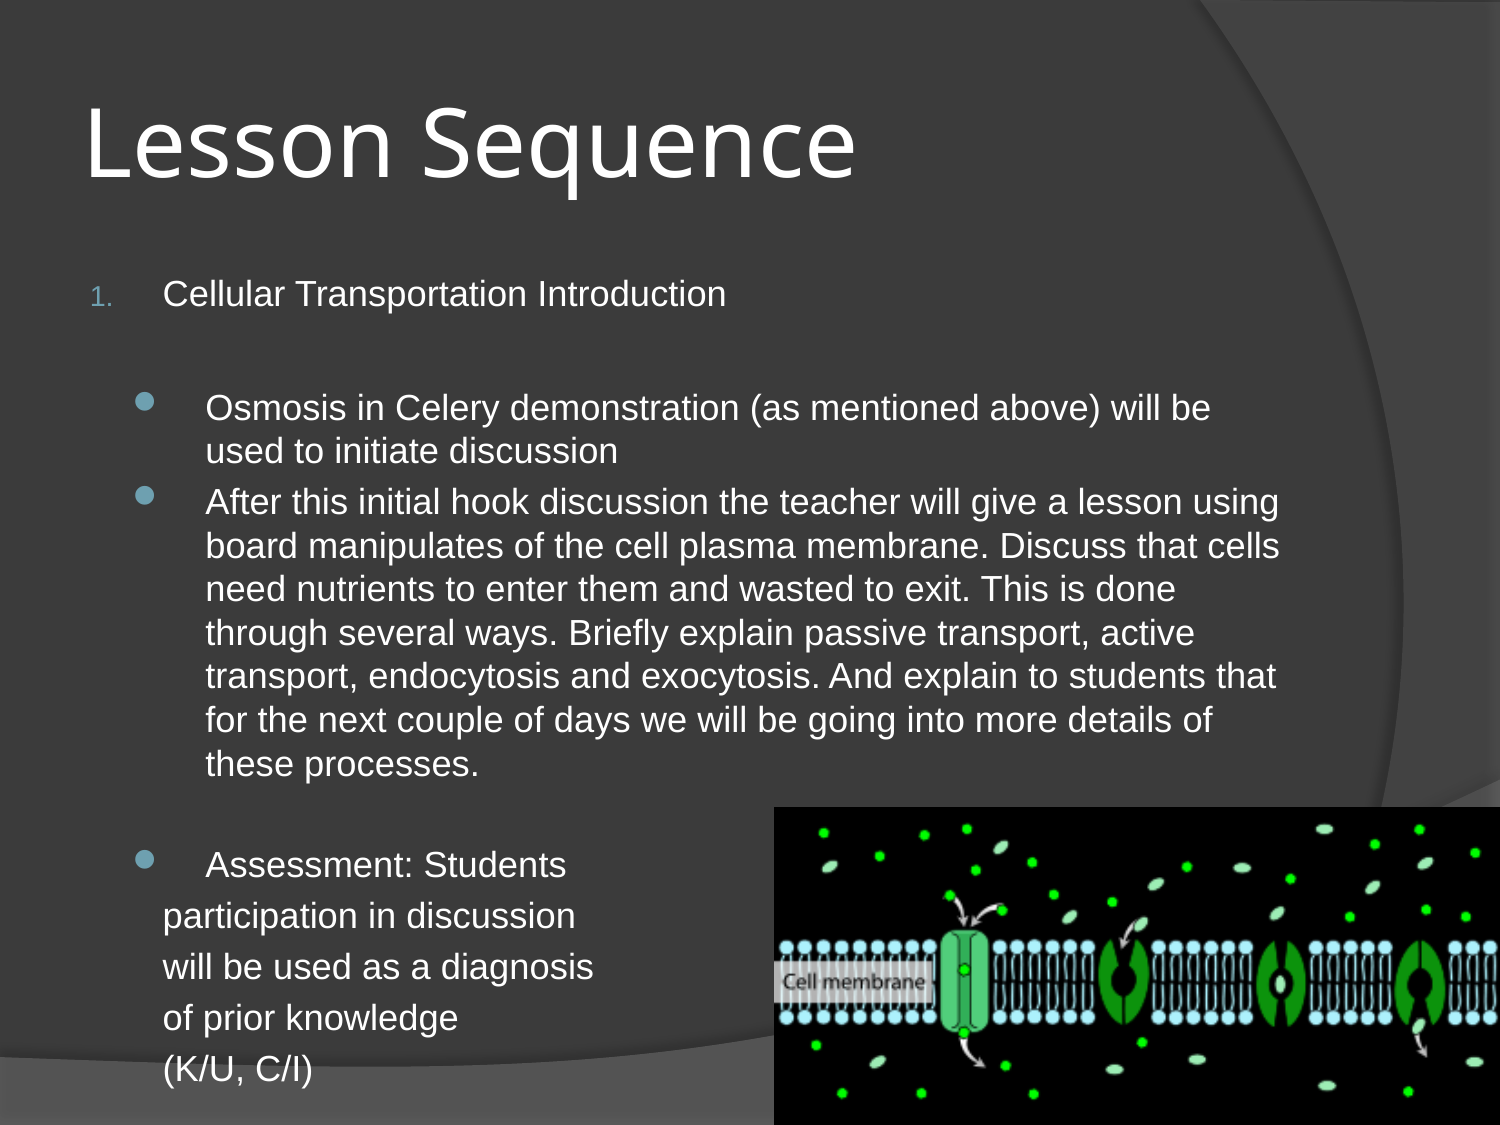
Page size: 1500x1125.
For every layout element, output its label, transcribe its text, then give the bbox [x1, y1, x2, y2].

title Lesson Sequence [75, 45, 1300, 233]
list Cellular Transportation Introduction Osmosis in Celery demonstration (as mentioned above) will be used to initiate discussion After this initial hook discussion the teacher will give a lesson using board manipulates of the cell plasma membrane. Discuss that cells need nutrients to enter them and wasted to exit. This is done through several ways. Briefly explain passive transport, active transport, endocytosis and exocytosis. And explain to students that for the next couple of days we will be going into more details of these processes. Assessment: Students participation in discussion will be used as a diagnosis of prior knowledge (K/U, C/I) [75, 262, 1300, 1100]
picture [774, 807, 1500, 1125]
